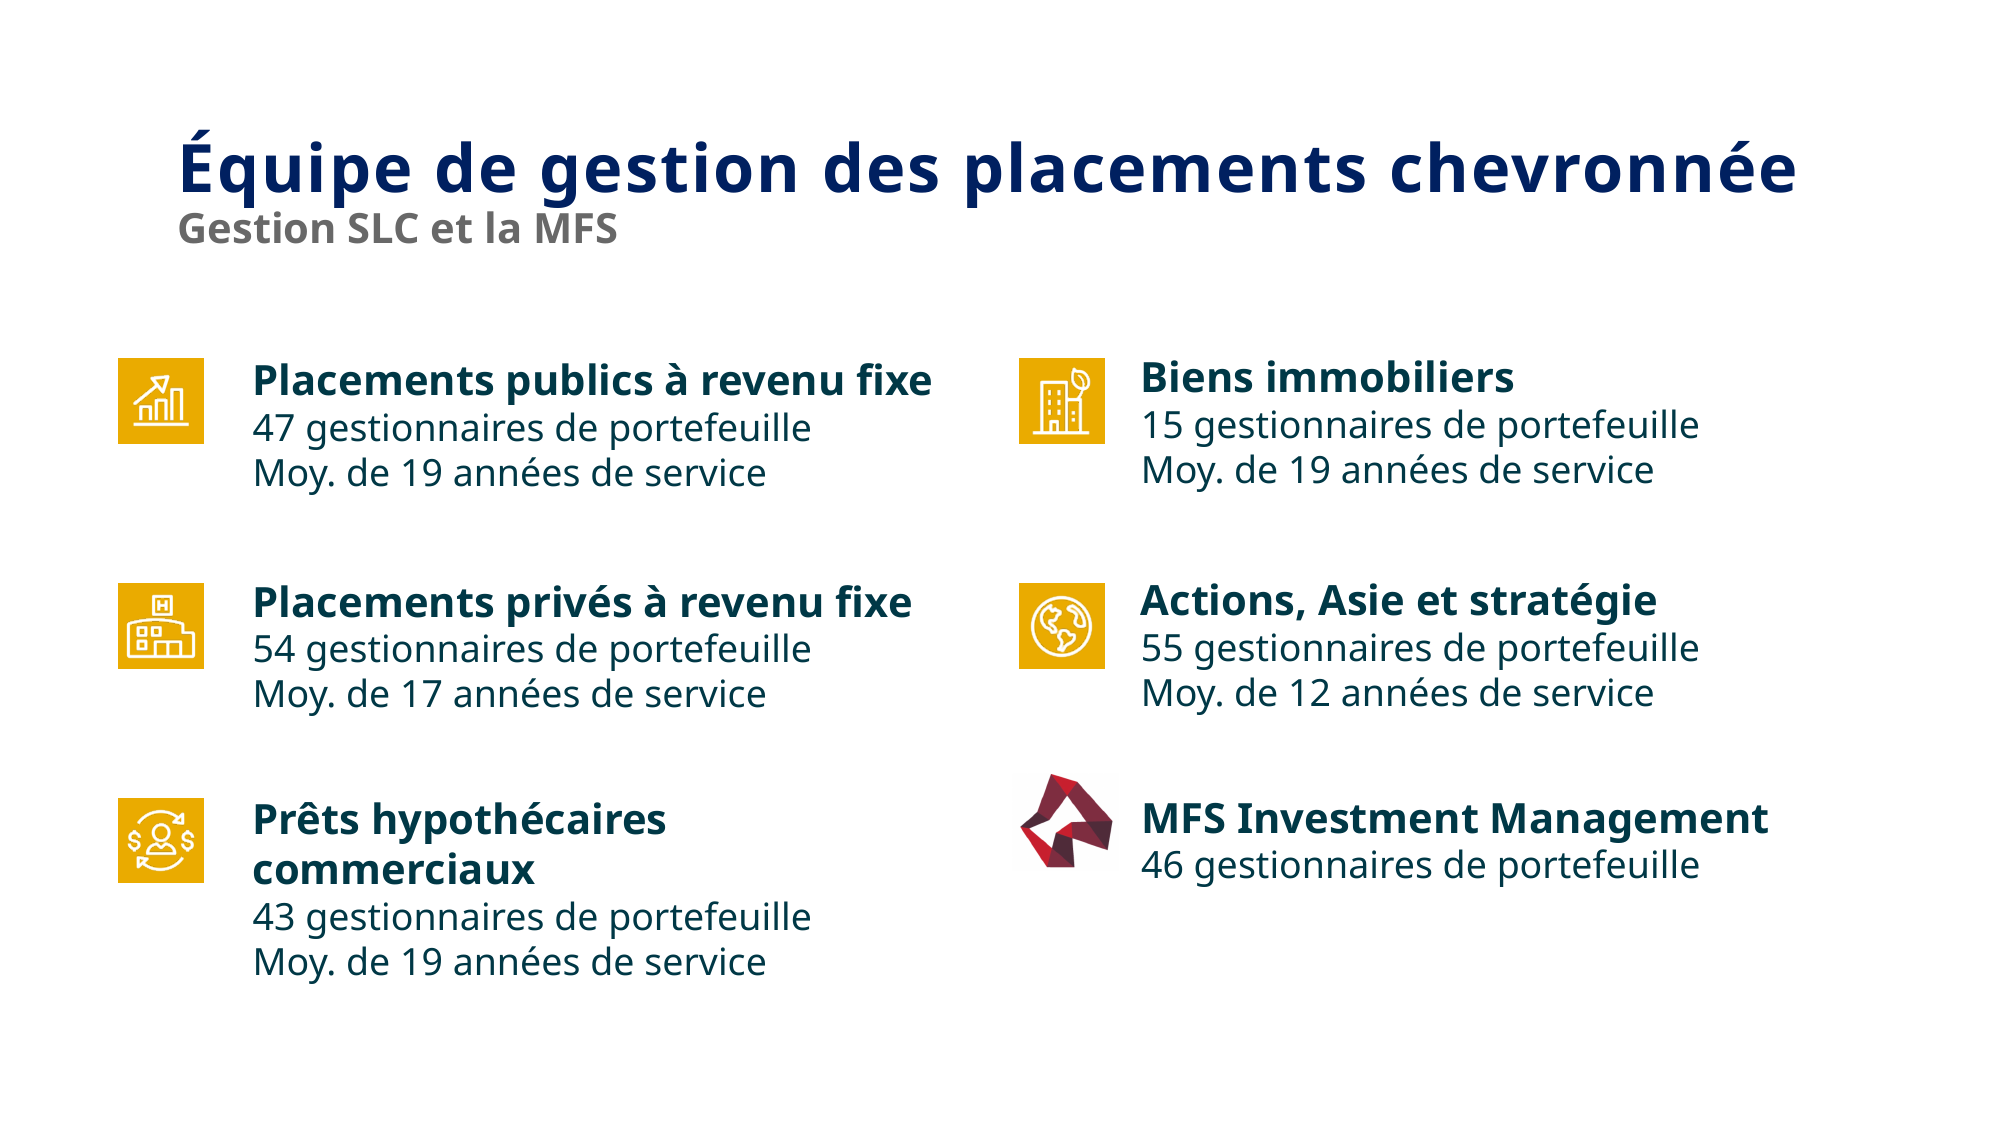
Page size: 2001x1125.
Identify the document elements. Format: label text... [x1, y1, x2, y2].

text_box Placements publics à revenu fixe 47 gestionnaires de portefeuille Moy. de 19 années de service [237, 346, 970, 501]
text_box Actions, Asie et stratégie 55 gestionnaires de portefeuille Moy. de 12 années de service [1126, 566, 1952, 721]
text_box MFS Investment Management 46 gestionnaires de portefeuille [1126, 783, 1920, 894]
text_box Placements privés à revenu fixe 54 gestionnaires de portefeuille Moy. de 17 années de service [237, 567, 944, 723]
picture [117, 357, 204, 444]
text_box Biens immobiliers 15 gestionnaires de portefeuille Moy. de 19 années de service [1126, 343, 1859, 499]
picture [1018, 358, 1105, 444]
picture [117, 797, 204, 884]
picture [117, 583, 204, 670]
picture [1012, 773, 1120, 871]
picture [1018, 583, 1105, 670]
text_box Prêts hypothécaires commerciaux 43 gestionnaires de portefeuille Moy. de 19 années de service [237, 785, 902, 991]
title Équipe de gestion des placements chevronnée Gestion SLC et la MFS [162, 84, 1888, 303]
